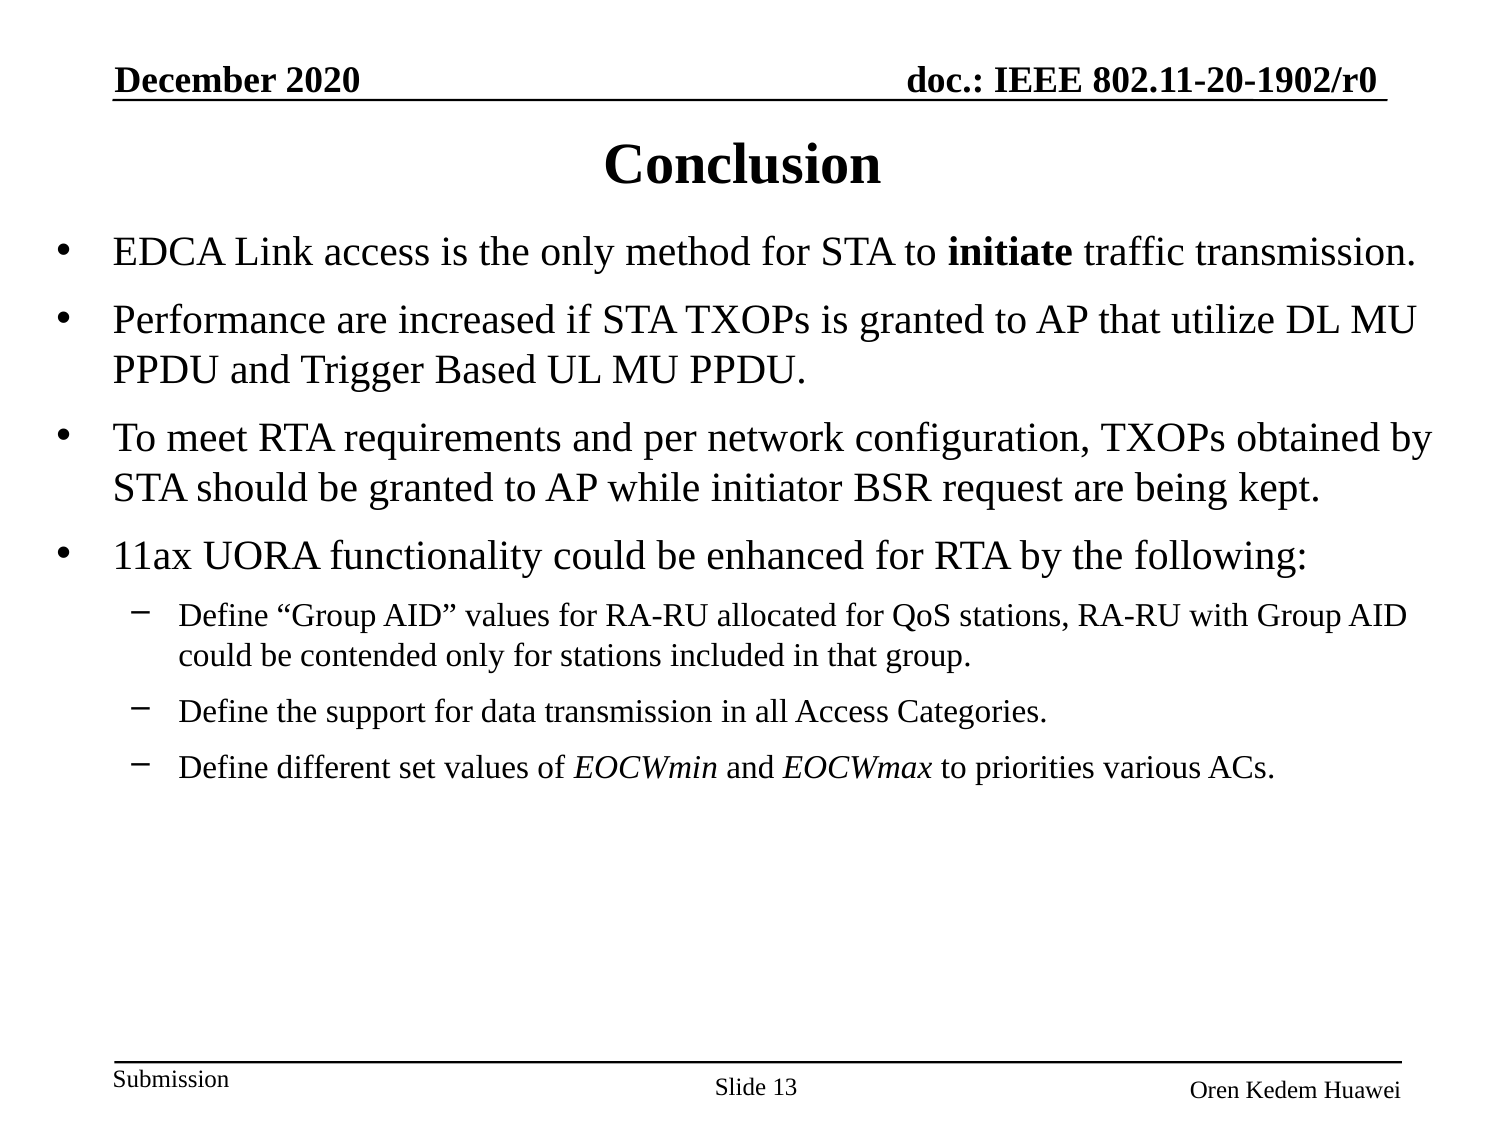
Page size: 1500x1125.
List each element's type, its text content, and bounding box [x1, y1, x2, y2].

text_box [1384, 583, 1415, 689]
title Conclusion [112, 112, 1388, 209]
footer Oren Kedem Huawei [1186, 1073, 1402, 1105]
list EDCA Link access is the only method for STA to initiate traffic transmission. Performance are increased if STA TXOPs is granted to AP that utilize DL MU PPDU and Trigger Based UL MU PPDU. To meet RTA requirements and per network configuration, TXOPs obtained by STA should be granted to AP while initiator BSR request are being kept. 11ax UORA functionality could be enhanced for RTA by the following: Define “Group AID” values for RA-RU allocated for QoS stations, RA-RU with Group AID could be contended only for stations included in that group. Define the support for data transmission in all Access Categories. Define different set values of EOCWmin and EOCWmax to priorities various ACs. [41, 216, 1459, 1035]
slide_number Slide 13 [711, 1070, 801, 1101]
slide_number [114, 54, 368, 101]
